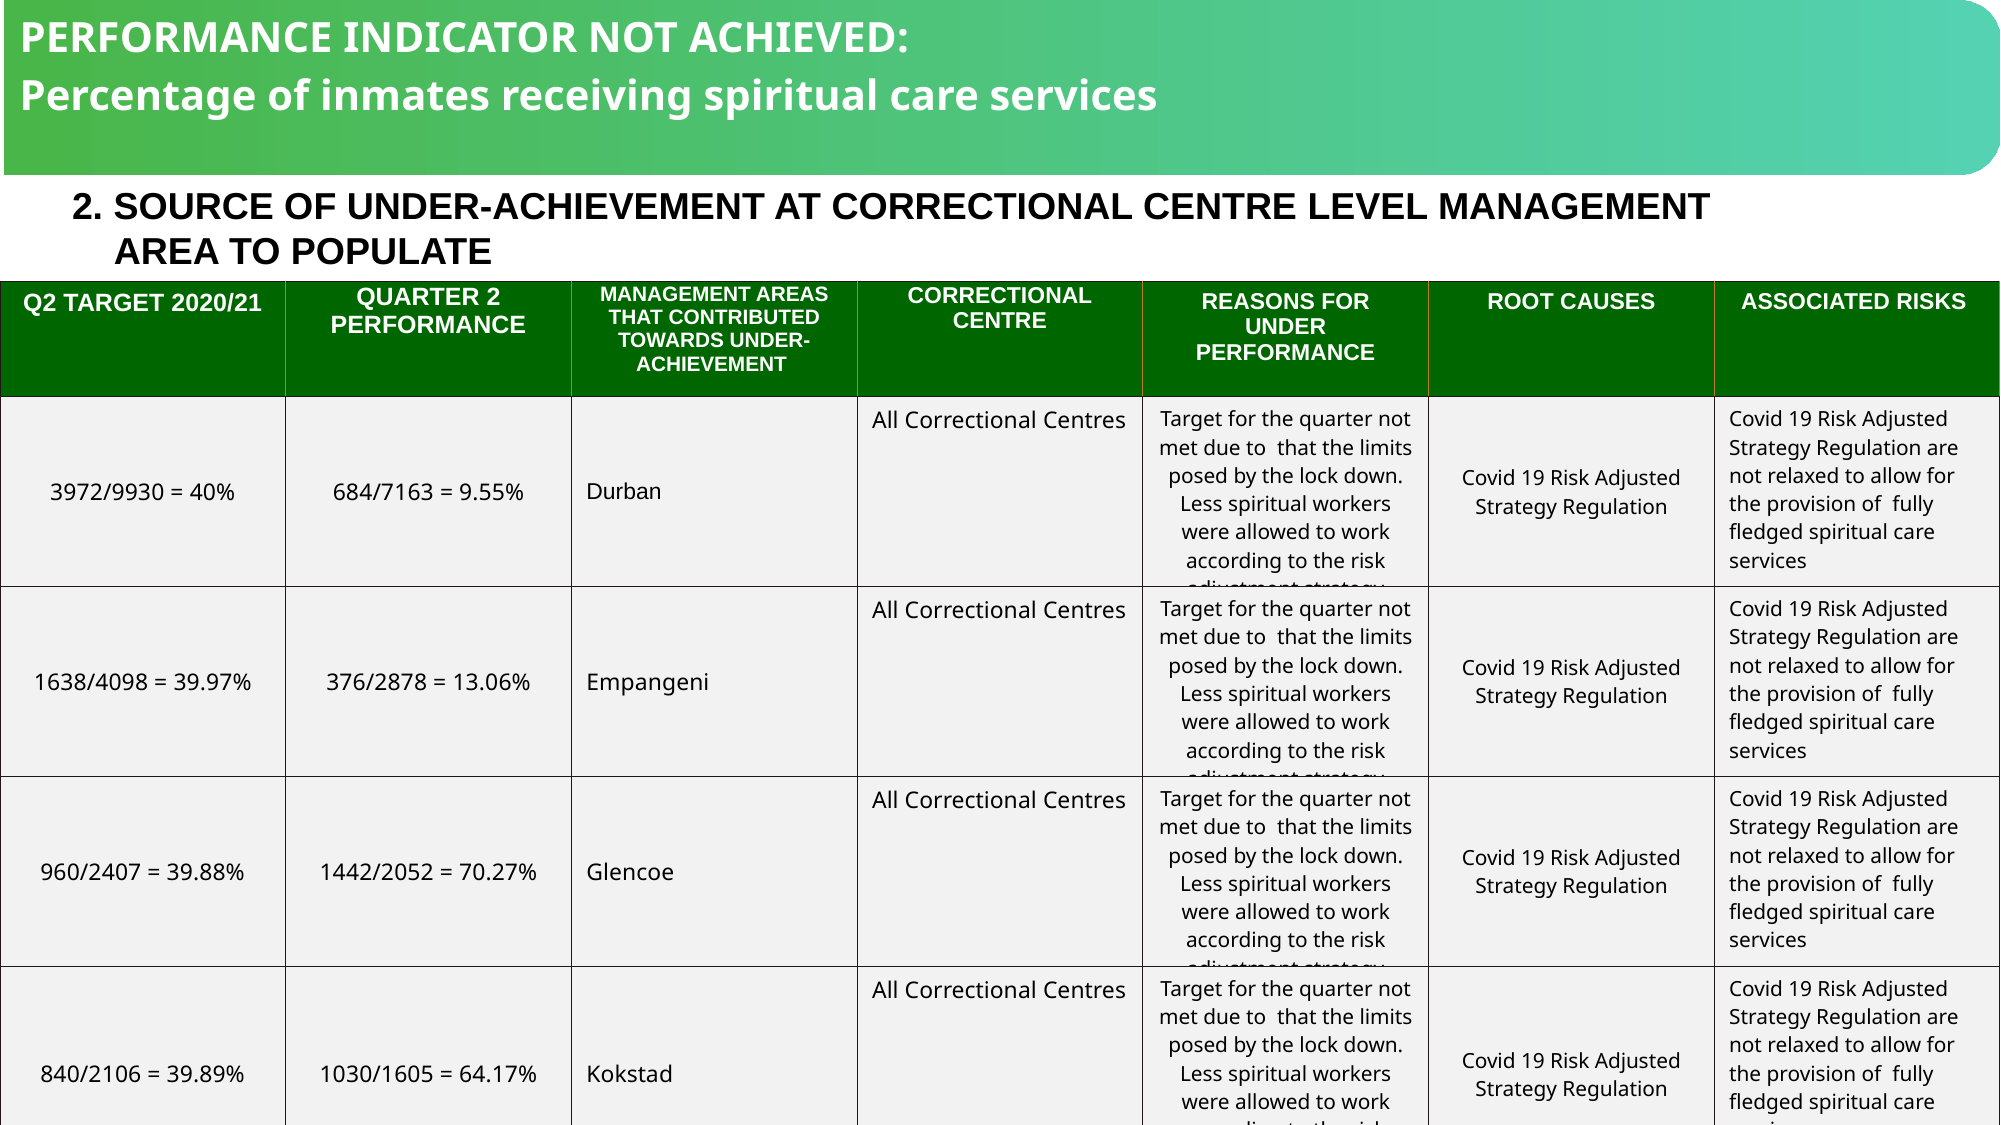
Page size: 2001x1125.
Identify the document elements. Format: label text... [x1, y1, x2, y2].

text_box PERFORMANCE INDICATOR NOT ACHIEVED: Percentage of inmates receiving spiritual care services [4, 9, 1803, 96]
table_header Q2 TARGET 2020/21 [1, 282, 285, 396]
table_cell All Correctional Centres [858, 777, 1142, 966]
table_cell 840/2106 = 39.89% [1, 967, 285, 1125]
table_cell Target for the quarter not met due to that the limits posed by the lock down. Less spiritual workers were allowed to work according to the risk adjustment strategy [1143, 777, 1428, 966]
table_cell 1030/1605 = 64.17% [286, 967, 571, 1125]
table_cell Target for the quarter not met due to that the limits posed by the lock down. Less spiritual workers were allowed to work according to the risk adjustment strategy [1143, 587, 1428, 776]
table_header ASSOCIATED RISKS [1715, 282, 1999, 396]
text_box [4, 0, 2000, 175]
table_cell 684/7163 = 9.55% [286, 397, 571, 586]
table_cell 3972/9930 = 40% [1, 397, 285, 586]
table_cell Covid 19 Risk Adjusted Strategy Regulation [1429, 967, 1714, 1125]
table_cell Empangeni [572, 587, 857, 776]
table_cell 1442/2052 = 70.27% [286, 777, 571, 966]
table_header CORRECTIONAL CENTRE [858, 282, 1142, 396]
table_cell Covid 19 Risk Adjusted Strategy Regulation [1429, 397, 1714, 586]
table_cell All Correctional Centres [858, 967, 1142, 1125]
table_cell Covid 19 Risk Adjusted Strategy Regulation are not relaxed to allow for the provision of fully fledged spiritual care services [1715, 397, 1999, 586]
table_cell Covid 19 Risk Adjusted Strategy Regulation [1429, 587, 1714, 776]
table_cell Target for the quarter not met due to that the limits posed by the lock down. Less spiritual workers were allowed to work according to the risk adjustment strategy [1143, 397, 1428, 586]
table_header QUARTER 2 PERFORMANCE [286, 282, 571, 396]
table_cell Covid 19 Risk Adjusted Strategy Regulation are not relaxed to allow for the provision of fully fledged spiritual care services [1715, 967, 1999, 1125]
table_cell Glencoe [572, 777, 857, 966]
table_cell Covid 19 Risk Adjusted Strategy Regulation are not relaxed to allow for the provision of fully fledged spiritual care services [1715, 587, 1999, 776]
table_cell 960/2407 = 39.88% [1, 777, 285, 966]
table_header MANAGEMENT AREAS THAT CONTRIBUTED TOWARDS UNDER-ACHIEVEMENT [572, 282, 857, 396]
table_cell Covid 19 Risk Adjusted Strategy Regulation [1429, 777, 1714, 966]
table_cell All Correctional Centres [858, 397, 1142, 586]
table_cell Durban [572, 397, 857, 586]
table_cell All Correctional Centres [858, 587, 1142, 776]
table_cell Covid 19 Risk Adjusted Strategy Regulation are not relaxed to allow for the provision of fully fledged spiritual care services [1715, 777, 1999, 966]
table_cell 1638/4098 = 39.97% [1, 587, 285, 776]
table_cell Kokstad [572, 967, 857, 1125]
table_header REASONS FOR UNDER PERFORMANCE [1143, 282, 1428, 396]
table_cell 376/2878 = 13.06% [286, 587, 571, 776]
text_box 2. SOURCE OF UNDER-ACHIEVEMENT AT CORRECTIONAL CENTRE LEVEL MANAGEMENT AREA TO POPULATE [4, 174, 1816, 280]
table_header ROOT CAUSES [1429, 282, 1714, 396]
table_cell Target for the quarter not met due to that the limits posed by the lock down. Less spiritual workers were allowed to work according to the risk adjustment strategy [1143, 967, 1428, 1125]
